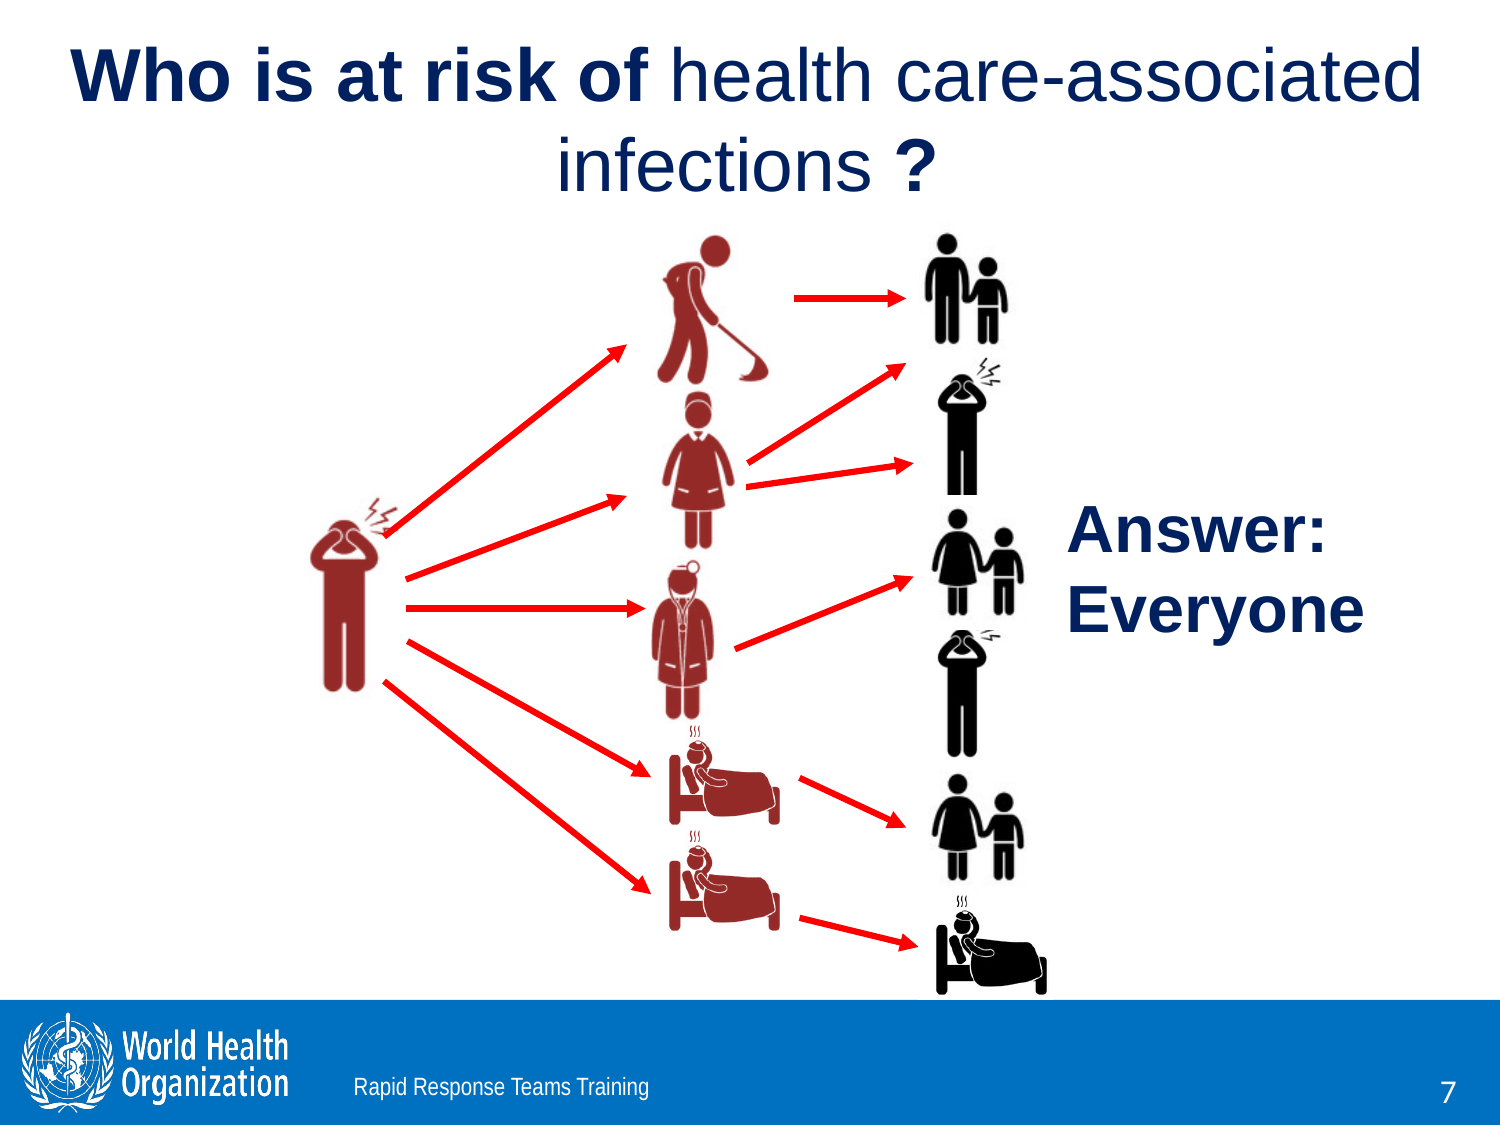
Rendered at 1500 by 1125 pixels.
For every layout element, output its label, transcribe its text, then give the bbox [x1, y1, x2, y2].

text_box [383, 220, 1424, 1000]
picture [21, 1012, 288, 1113]
picture [283, 489, 383, 712]
text_box Who is at risk of health care-associated infections ? [0, 26, 1498, 207]
